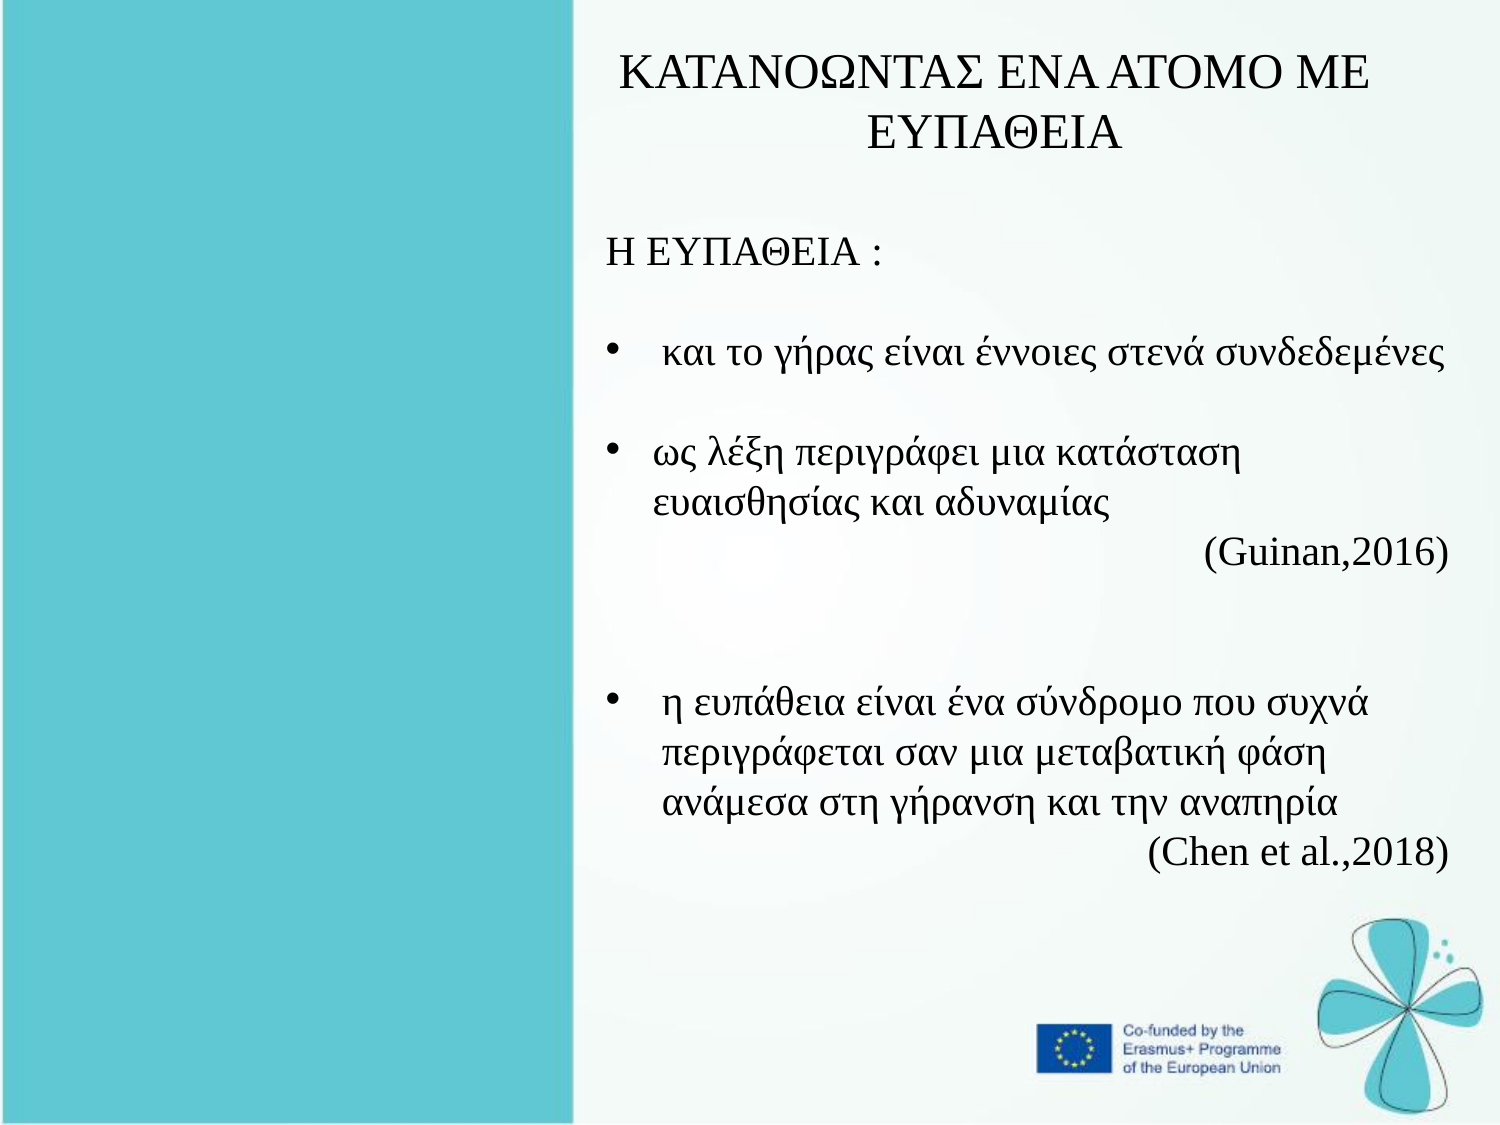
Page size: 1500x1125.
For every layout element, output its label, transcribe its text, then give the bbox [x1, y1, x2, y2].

text_box ΚΑΤΑΝΟΩΝΤΑΣ ΕΝΑ ΑΤΟΜΟ ΜΕ ΕΥΠΑΘΕΙΑ [566, 30, 1423, 166]
picture [0, 0, 1500, 1125]
text_box Η ΕΥΠΑΘΕΙΑ : και το γήρας είναι έννοιες στενά συνδεδεμένες ως λέξη περιγράφει μια κατάσταση ευαισθησίας και αδυναμίας (Guinan,2016) η ευπάθεια είναι ένα σύνδρομο που συχνά περιγράφεται σαν μια μεταβατική φάση ανάμεσα στη γήρανση και την αναπηρία (Chen et al.,2018) [590, 215, 1465, 982]
